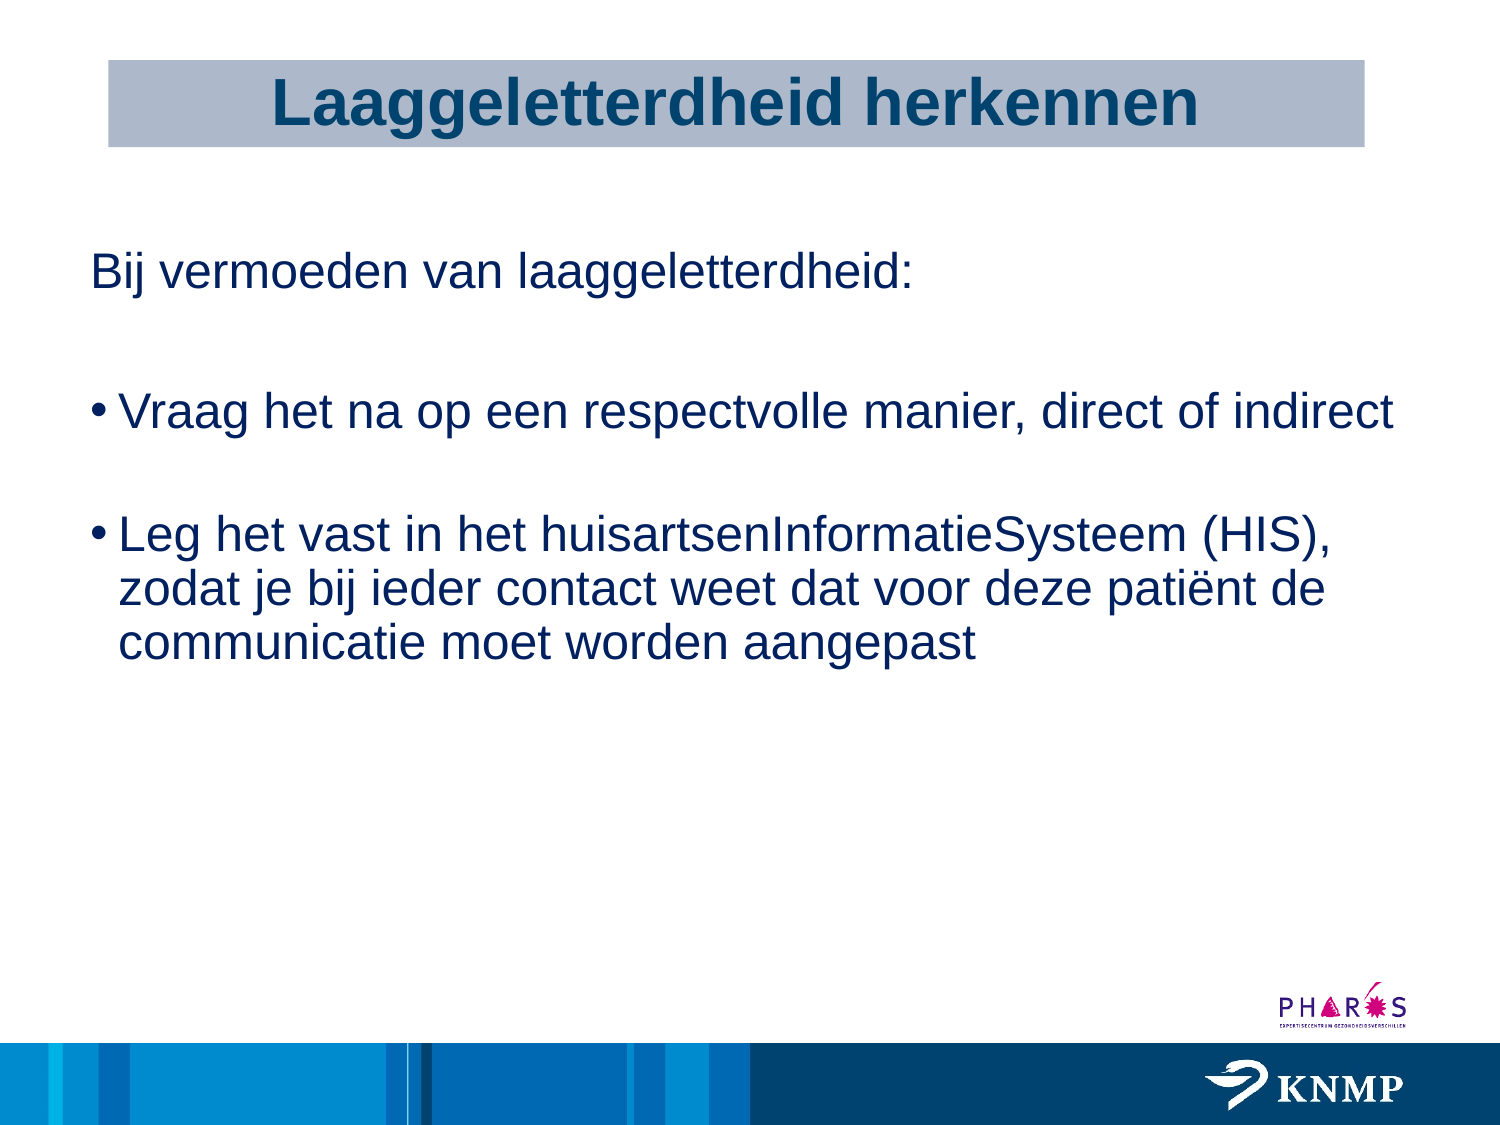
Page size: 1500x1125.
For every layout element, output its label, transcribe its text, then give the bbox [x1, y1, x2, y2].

picture [635, 1043, 665, 1125]
text_box Laaggeletterdheid herkennen [108, 60, 1365, 148]
picture [1279, 982, 1435, 1033]
picture [710, 1043, 1500, 1125]
picture [386, 1043, 626, 1125]
list Bij vermoeden van laaggeletterdheid: Vraag het na op een respectvolle manier, direct of indirect Leg het vast in het huisartsenInformatieSysteem (HIS), zodat je bij ieder contact weet dat voor deze patiënt de communicatie moet worden aangepast [75, 238, 1425, 888]
picture [99, 1043, 129, 1125]
